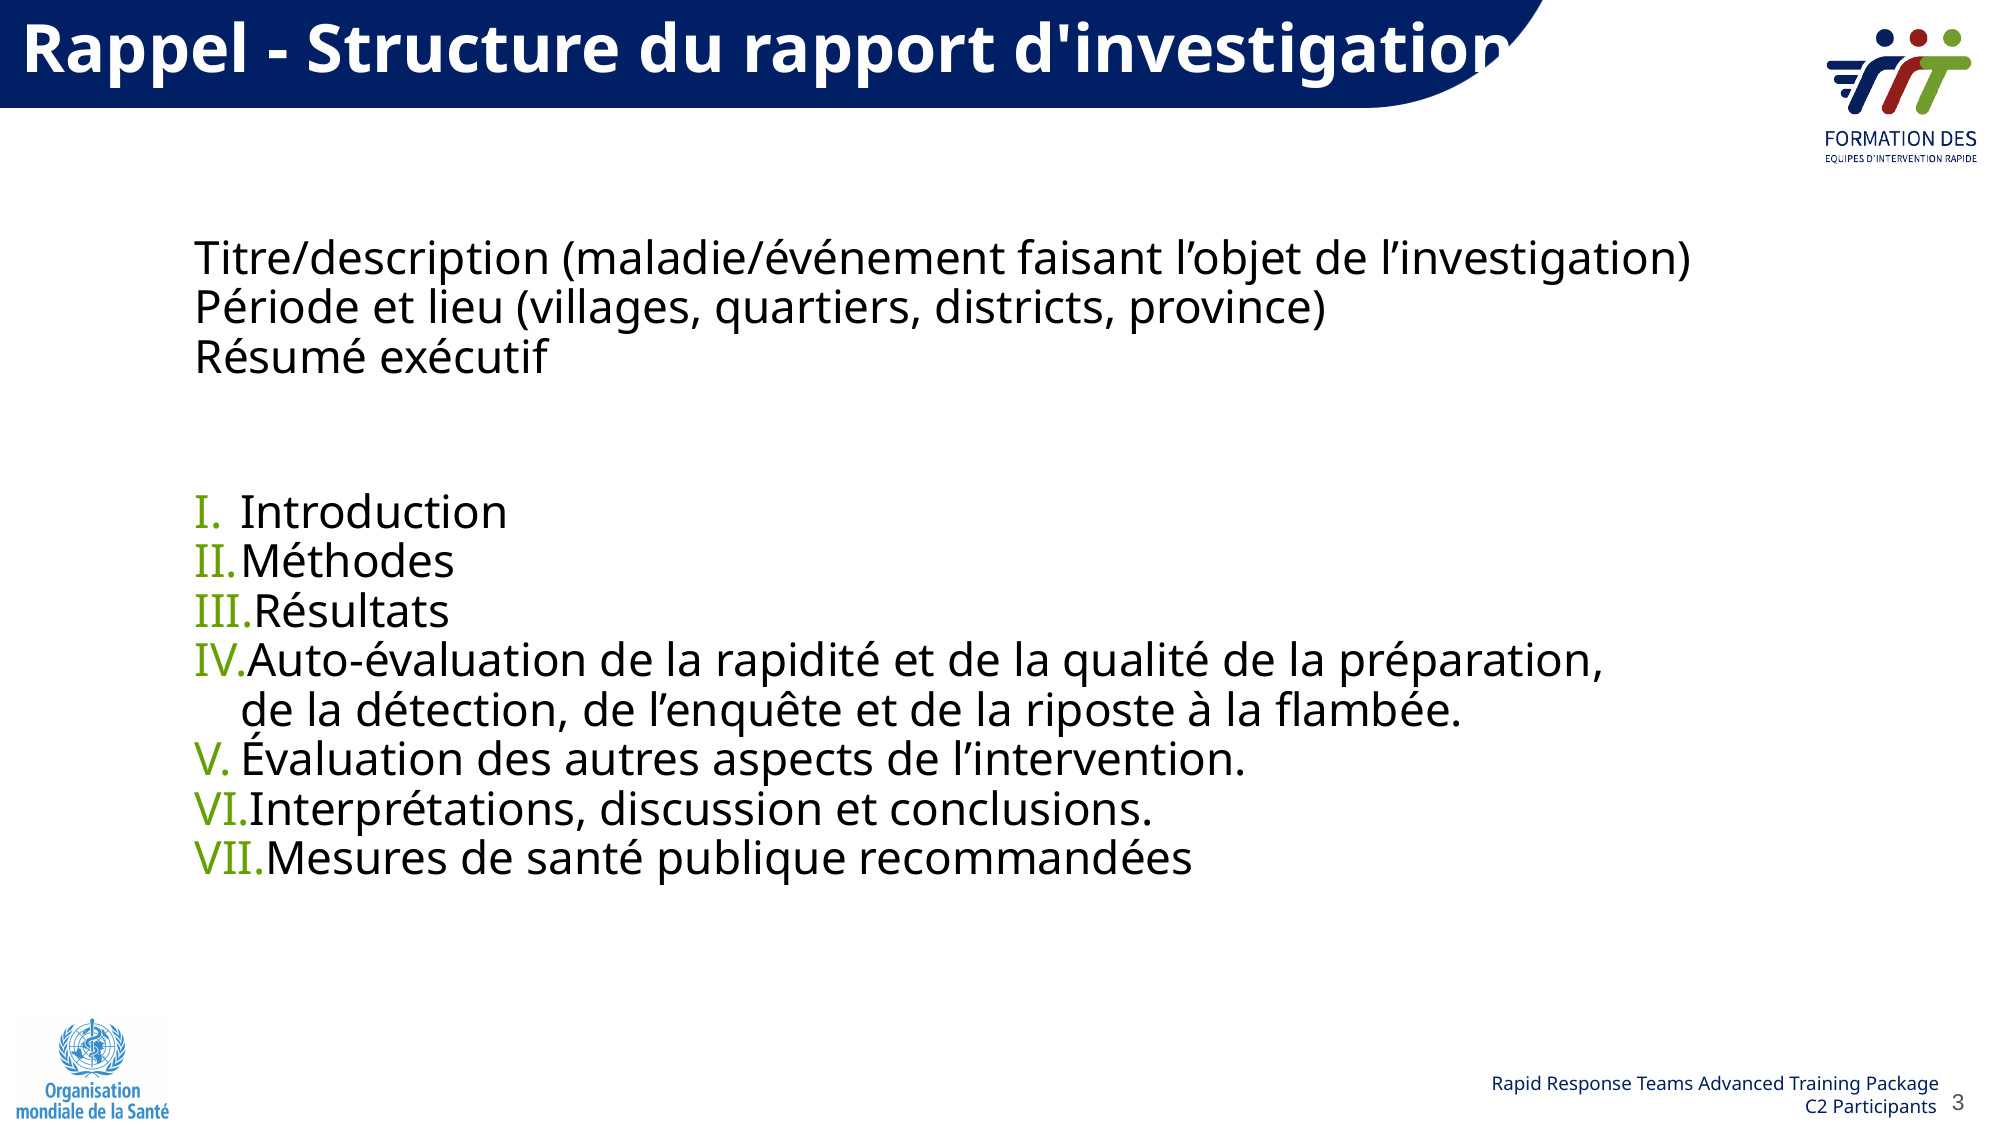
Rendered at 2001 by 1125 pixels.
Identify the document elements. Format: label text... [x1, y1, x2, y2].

title Rappel - Structure du rapport d'investigation [13, 0, 1663, 105]
list Titre/description (maladie/événement faisant l’objet de l’investigation) Période et lieu (villages, quartiers, districts, province) Résumé exécutif Introduction Méthodes Résultats Auto-évaluation de la rapidité et de la qualité de la préparation, de la détection, de l’enquête et de la riposte à la flambée. Évaluation des autres aspects de l’intervention. Interprétations, discussion et conclusions. Mesures de santé publique recommandées [186, 168, 1711, 1021]
picture [0, 0, 1566, 108]
picture [1825, 28, 1977, 164]
picture [15, 1017, 170, 1120]
